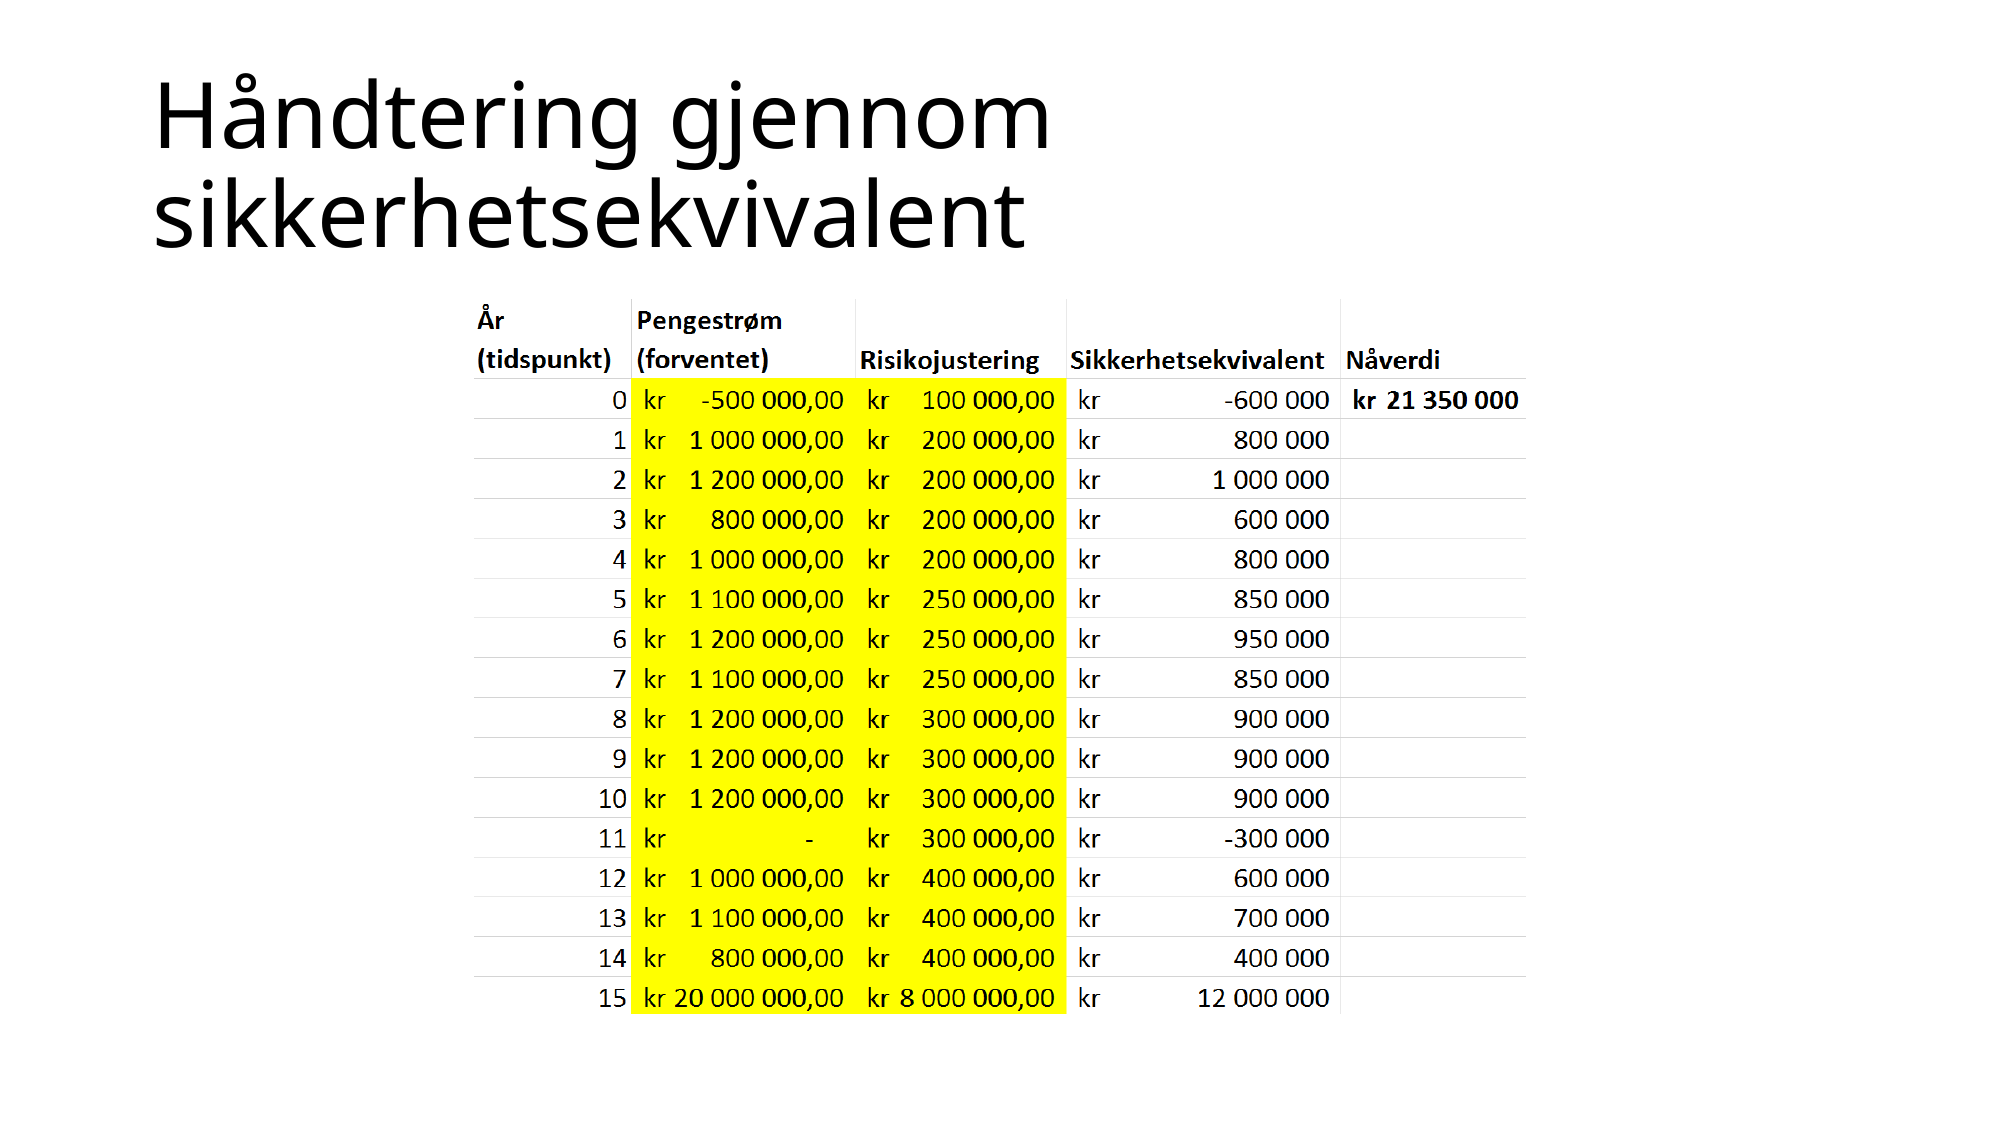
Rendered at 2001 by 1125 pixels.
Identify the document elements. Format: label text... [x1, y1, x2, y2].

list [474, 299, 1526, 1014]
title Håndtering gjennom sikkerhetsekvivalent [137, 59, 1863, 278]
